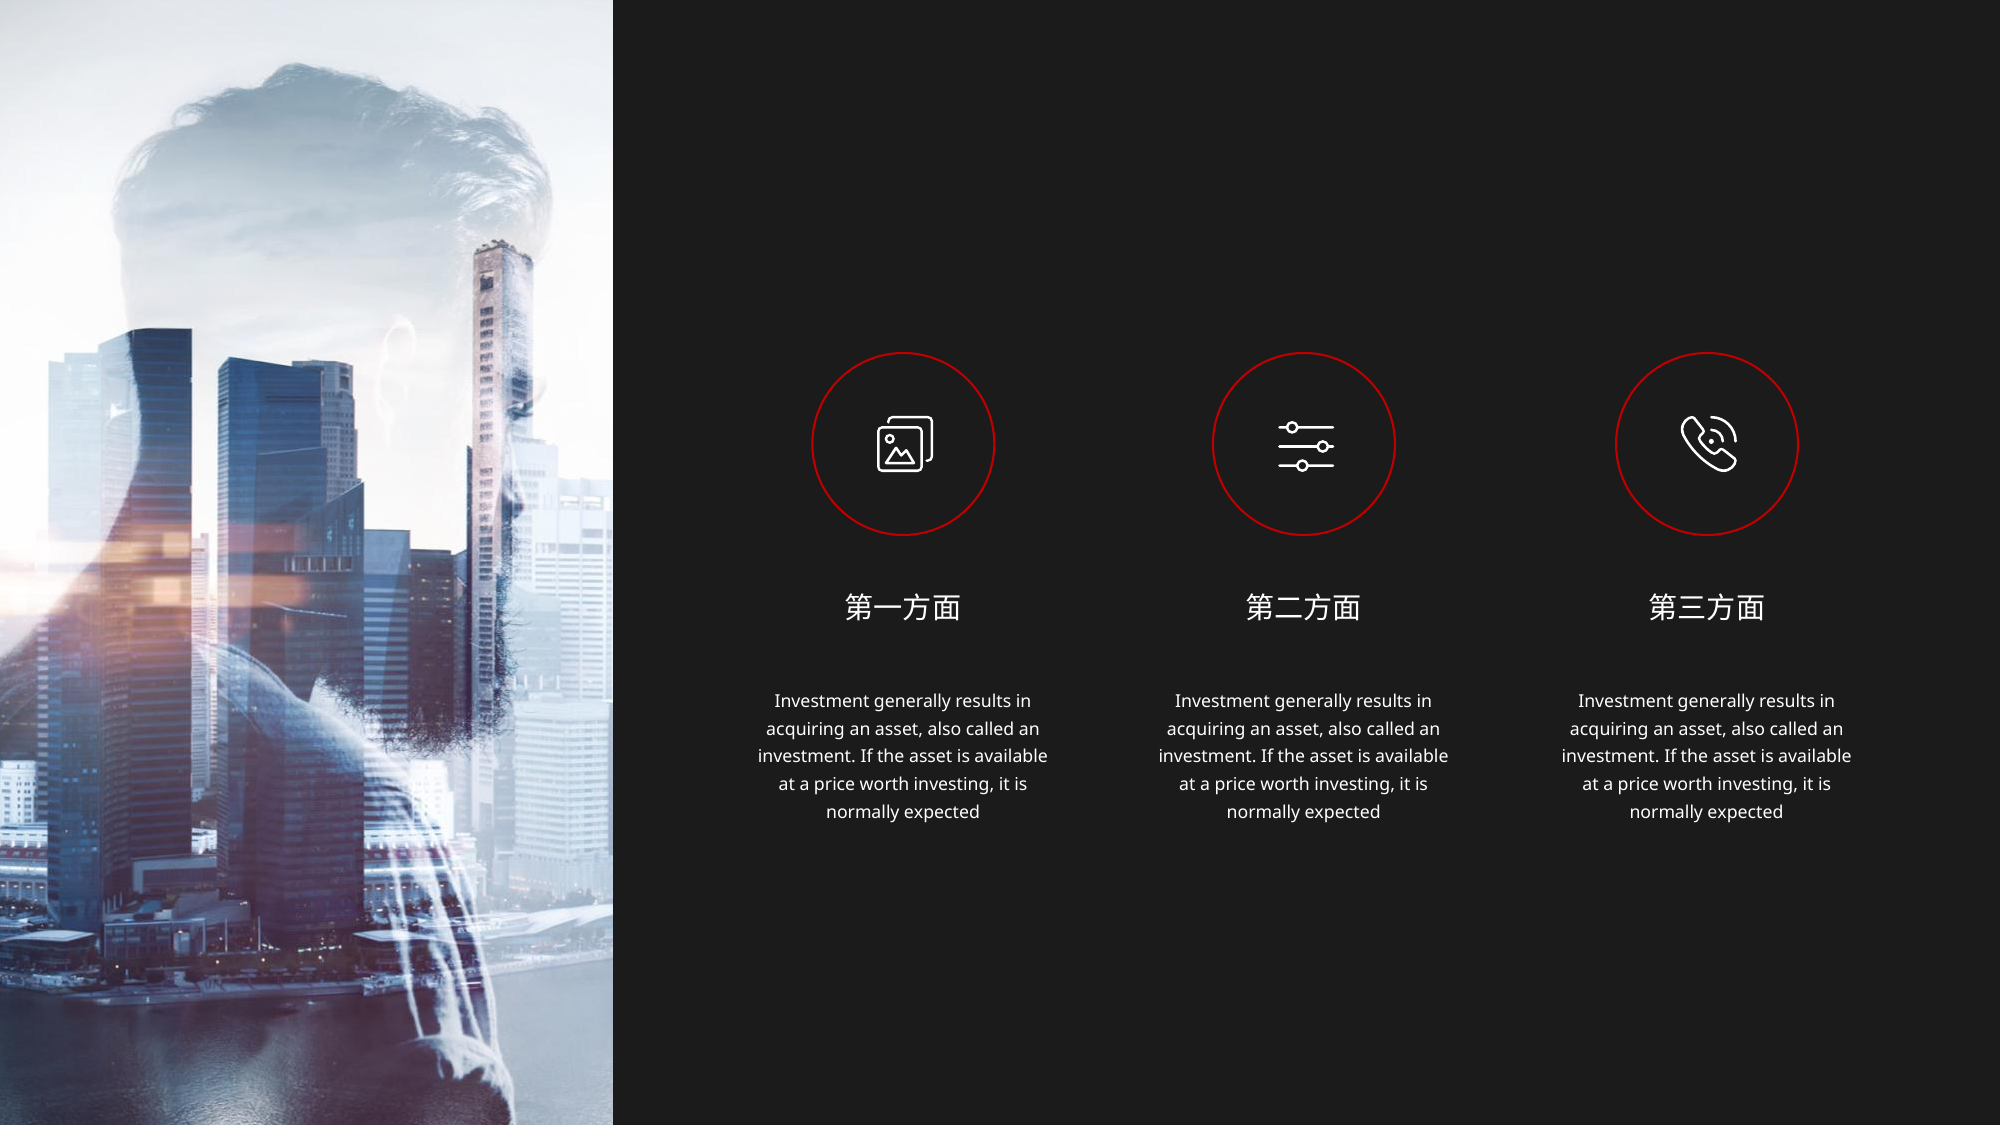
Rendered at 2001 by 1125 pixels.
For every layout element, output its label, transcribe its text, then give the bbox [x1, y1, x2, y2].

text_box 第二方面 [1230, 581, 1377, 632]
picture [0, 0, 613, 1125]
text_box Investment generally results in acquiring an asset, also called an investment. If the asset is available at a price worth investing, it is normally expected [1533, 674, 1880, 831]
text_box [812, 352, 995, 535]
text_box [613, 0, 2000, 1125]
text_box 第一方面 [829, 581, 977, 632]
text_box 第三方面 [1633, 581, 1781, 632]
text_box Investment generally results in acquiring an asset, also called an investment. If the asset is available at a price worth investing, it is normally expected [730, 674, 1076, 831]
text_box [1616, 352, 1799, 535]
text_box Investment generally results in acquiring an asset, also called an investment. If the asset is available at a price worth investing, it is normally expected [1130, 674, 1477, 831]
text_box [1212, 352, 1395, 535]
